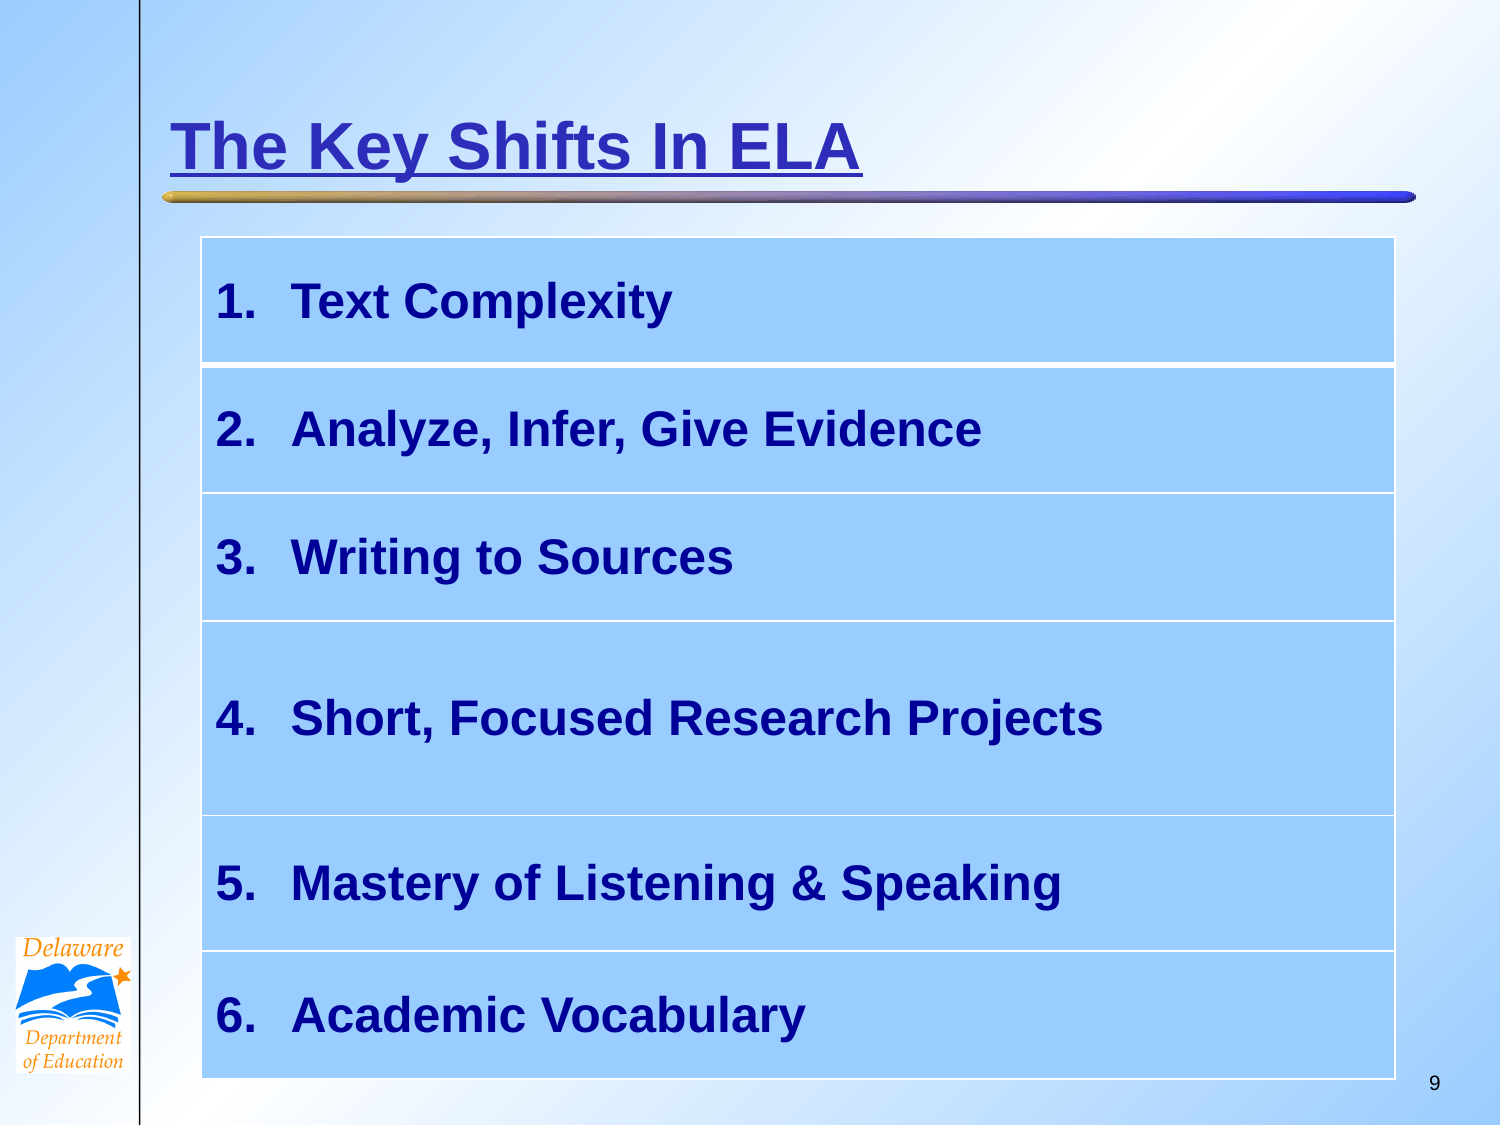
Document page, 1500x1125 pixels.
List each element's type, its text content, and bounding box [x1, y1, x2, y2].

table_cell Analyze, Infer, Give Evidence [202, 368, 1394, 492]
table_cell Mastery of Listening & Speaking [202, 816, 1394, 950]
table_header Text Complexity [202, 238, 1394, 362]
picture [152, 189, 1425, 204]
title The Key Shifts In ELA [162, 27, 1453, 191]
slide_number 8 [1142, 1054, 1456, 1110]
table_cell Writing to Sources [202, 494, 1394, 620]
table_cell Short, Focused Research Projects [202, 622, 1394, 815]
table_cell Academic Vocabulary [202, 952, 1394, 1078]
picture [15, 937, 131, 1073]
